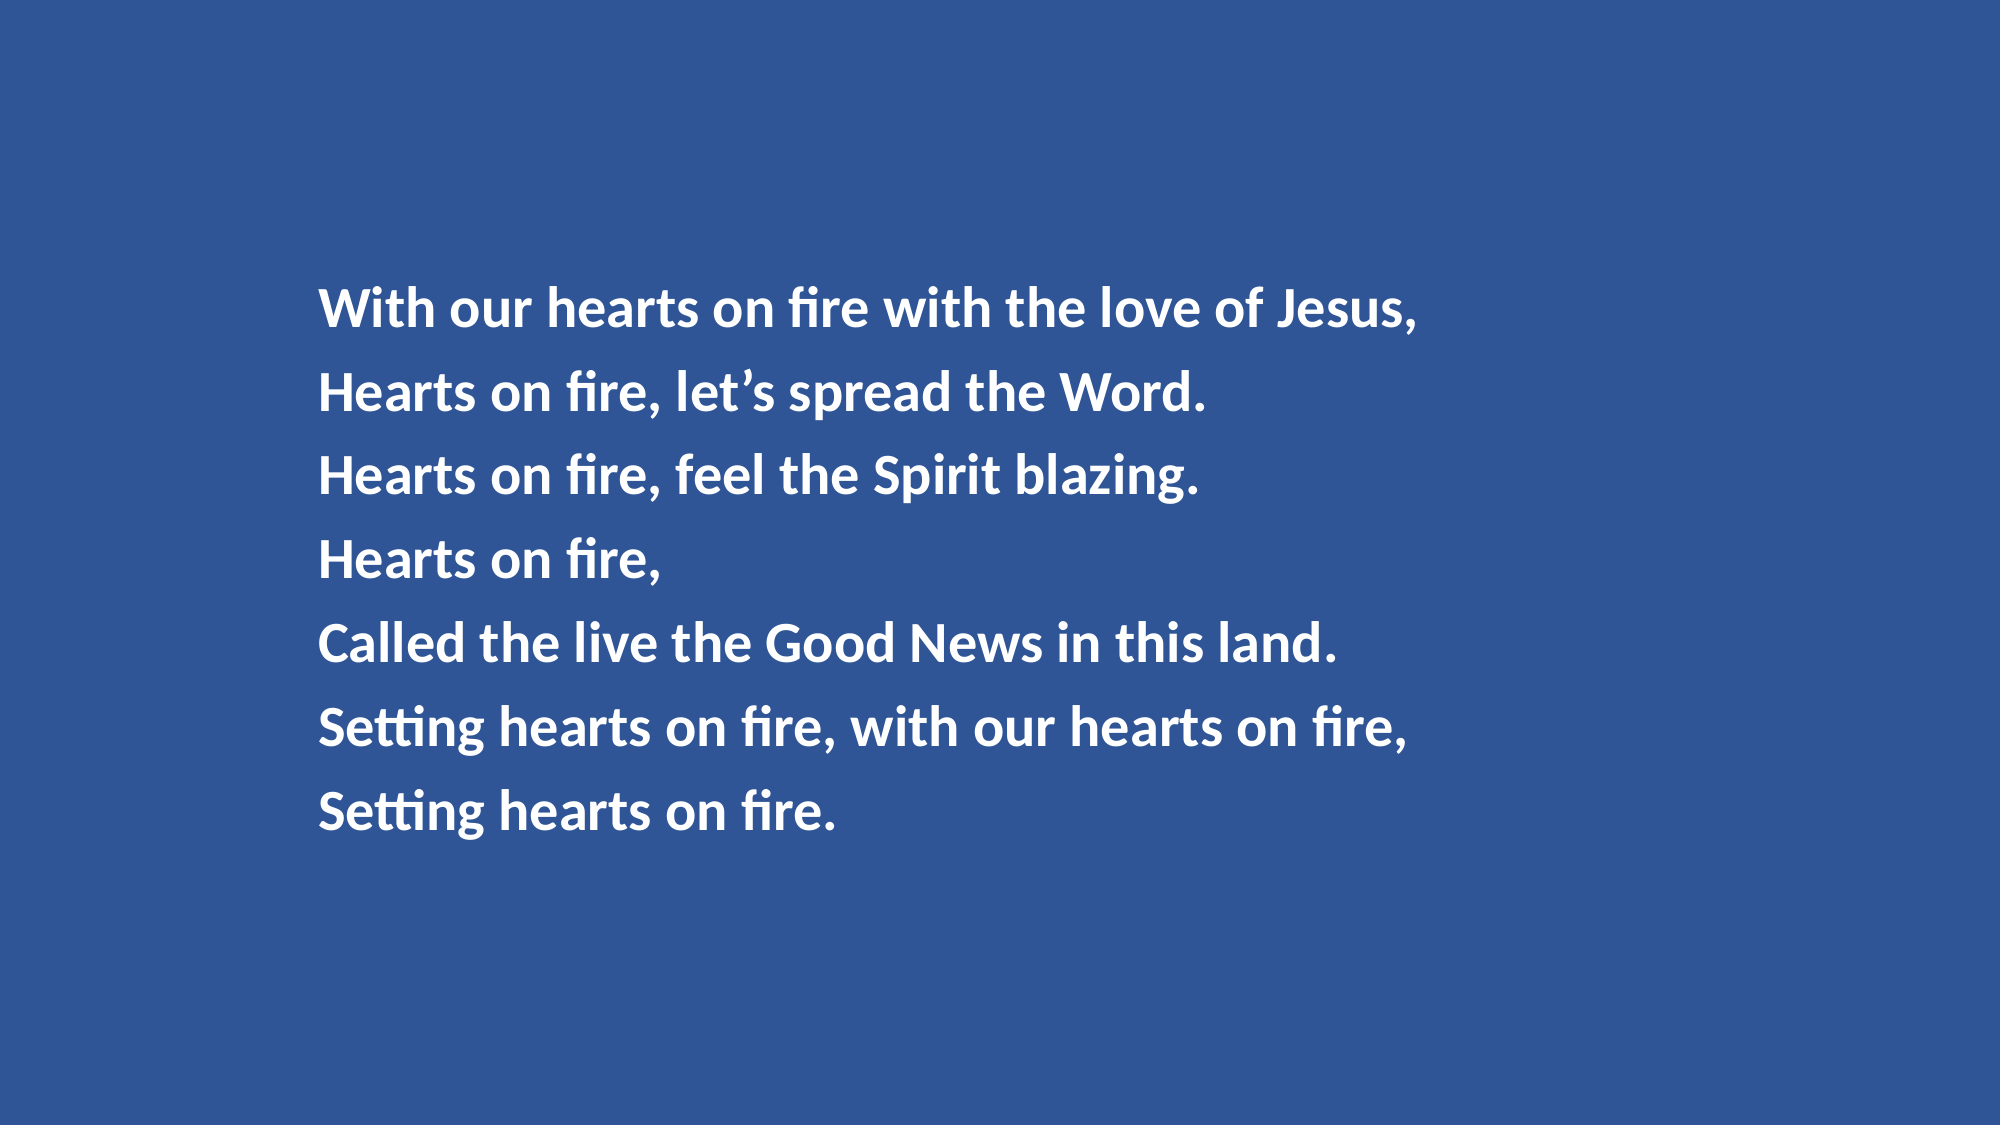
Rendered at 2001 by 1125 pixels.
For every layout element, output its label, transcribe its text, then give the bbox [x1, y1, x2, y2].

list With our hearts on fire with the love of Jesus, Hearts on fire, let’s spread the Word. Hearts on fire, feel the Spirit blazing. Hearts on fire, Called the live the Good News in this land. Setting hearts on fire, with our hearts on fire, Setting hearts on fire. [303, 269, 1704, 856]
